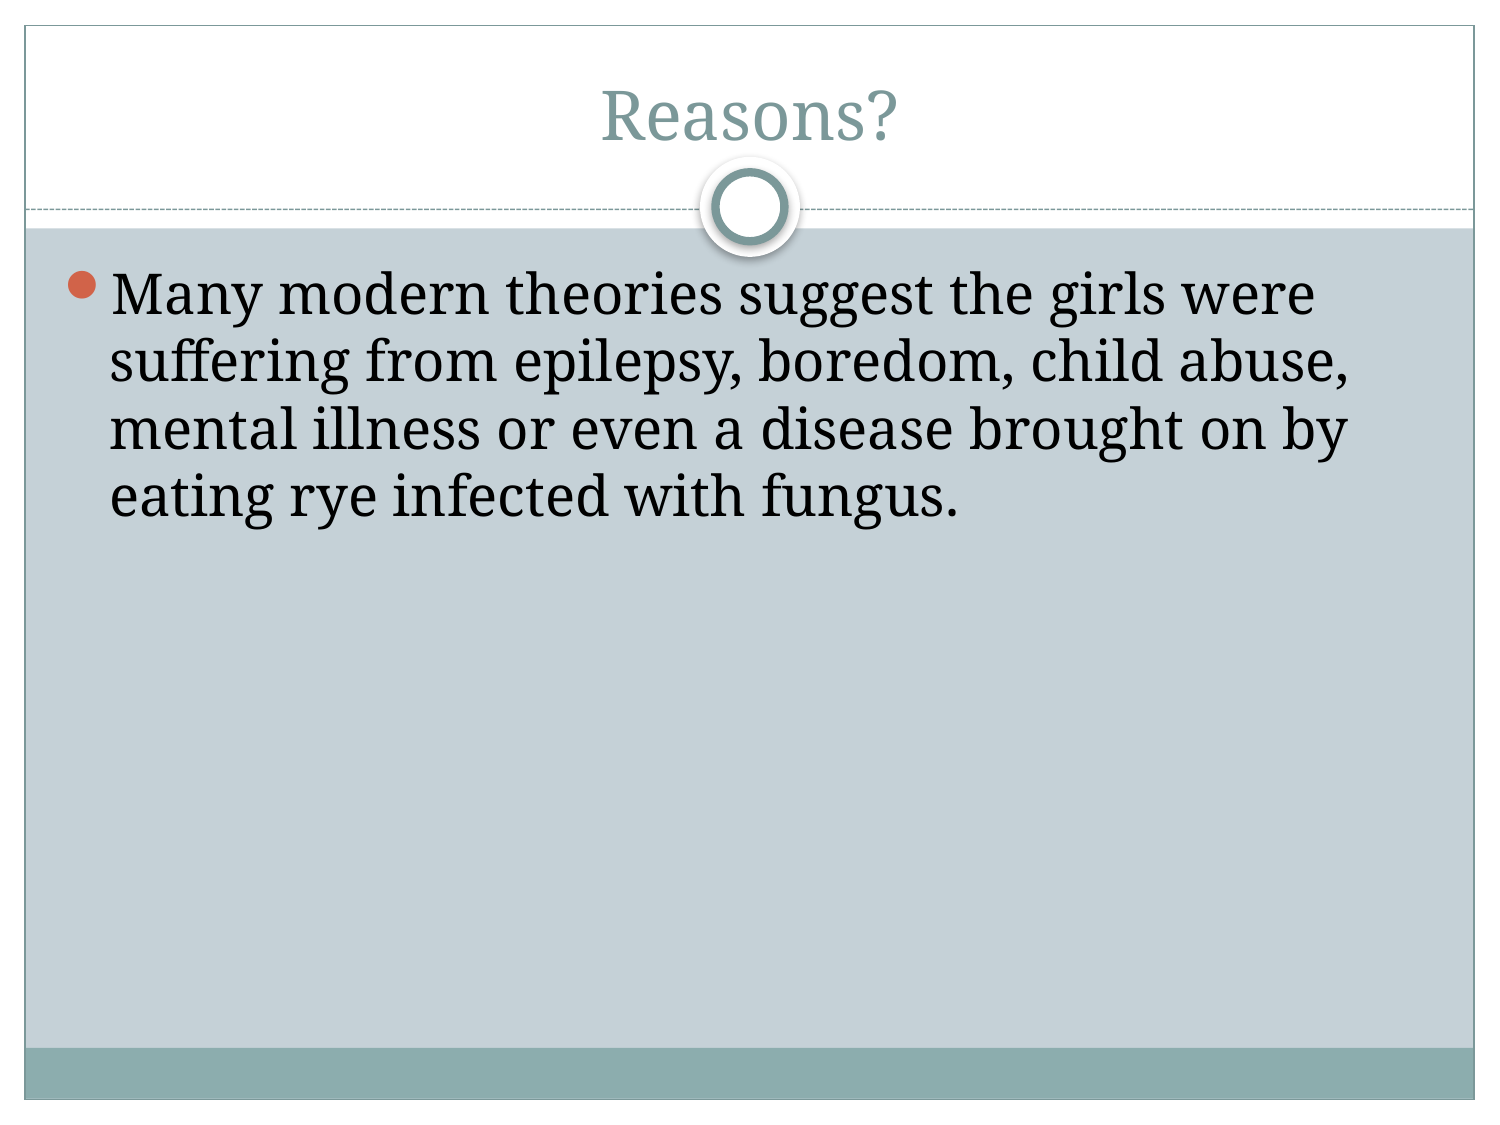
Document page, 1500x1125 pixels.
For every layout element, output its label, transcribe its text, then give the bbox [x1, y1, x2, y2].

title Reasons? [49, 37, 1450, 162]
list Many modern theories suggest the girls were suffering from epilepsy, boredom, child abuse, mental illness or even a disease brought on by eating rye infected with fungus. [49, 250, 1445, 1001]
